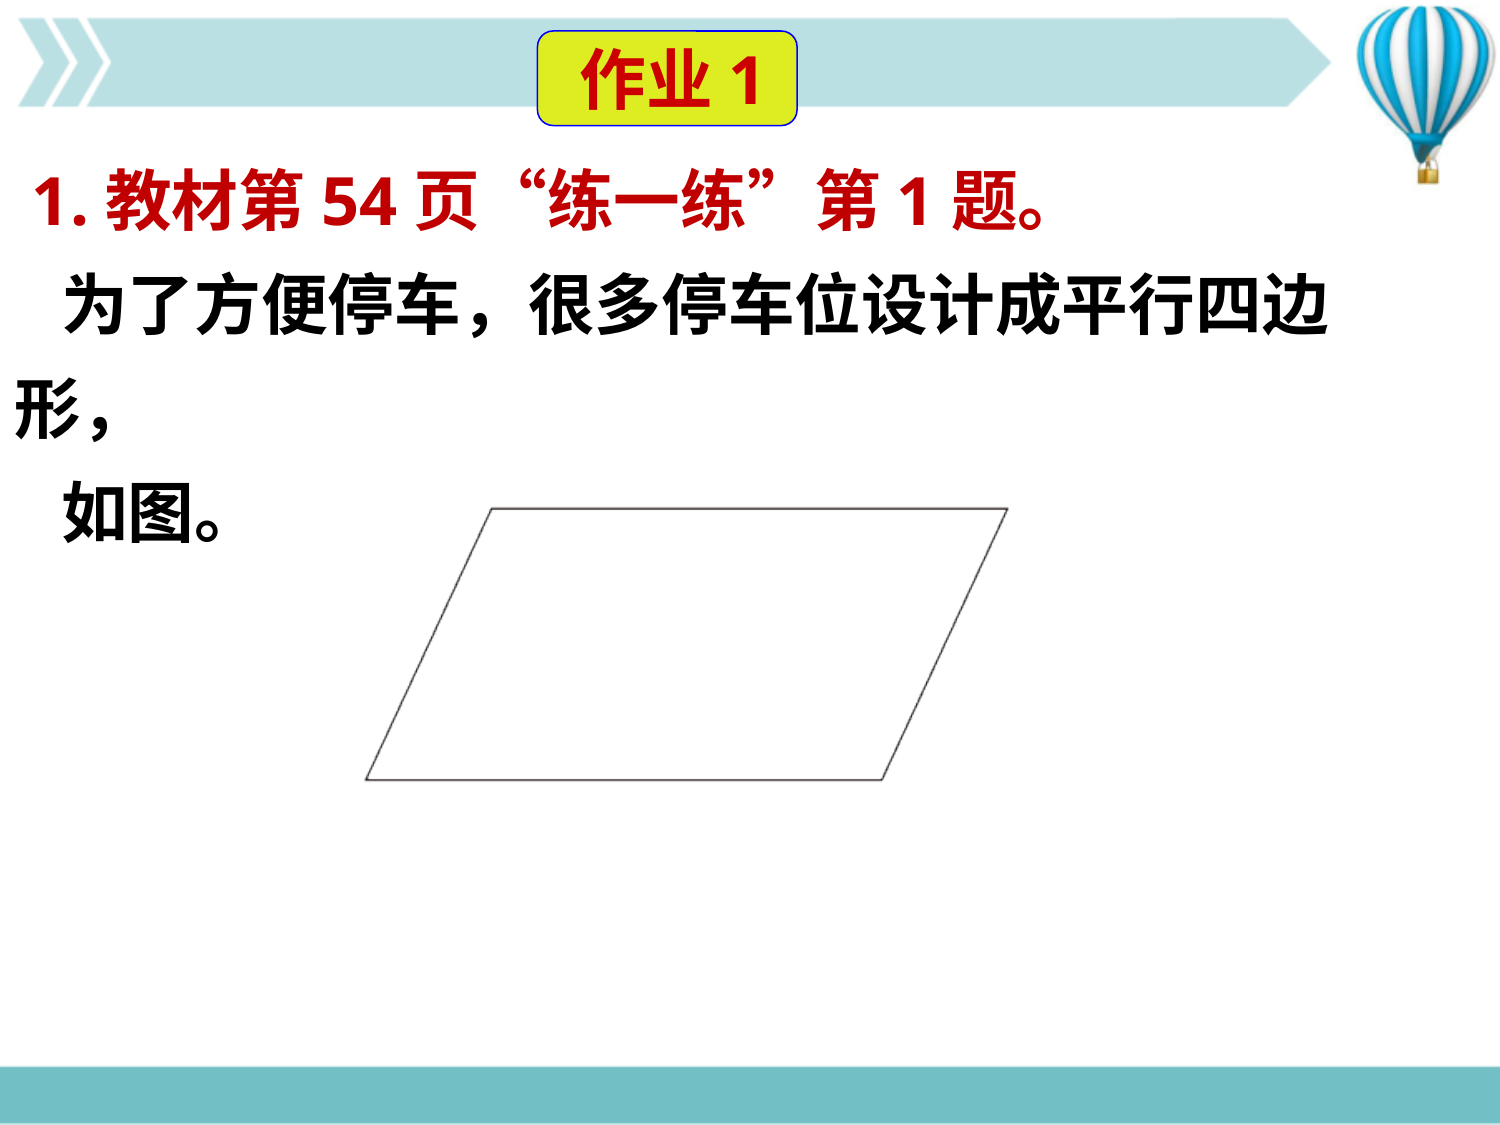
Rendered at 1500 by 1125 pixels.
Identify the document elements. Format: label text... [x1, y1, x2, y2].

picture [0, 0, 1500, 1125]
text_box 1.教材第54页“练一练”第1题。 为了方便停车，很多停车位设计成平行四边形， 如图。 [0, 151, 1453, 558]
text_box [537, 30, 798, 127]
